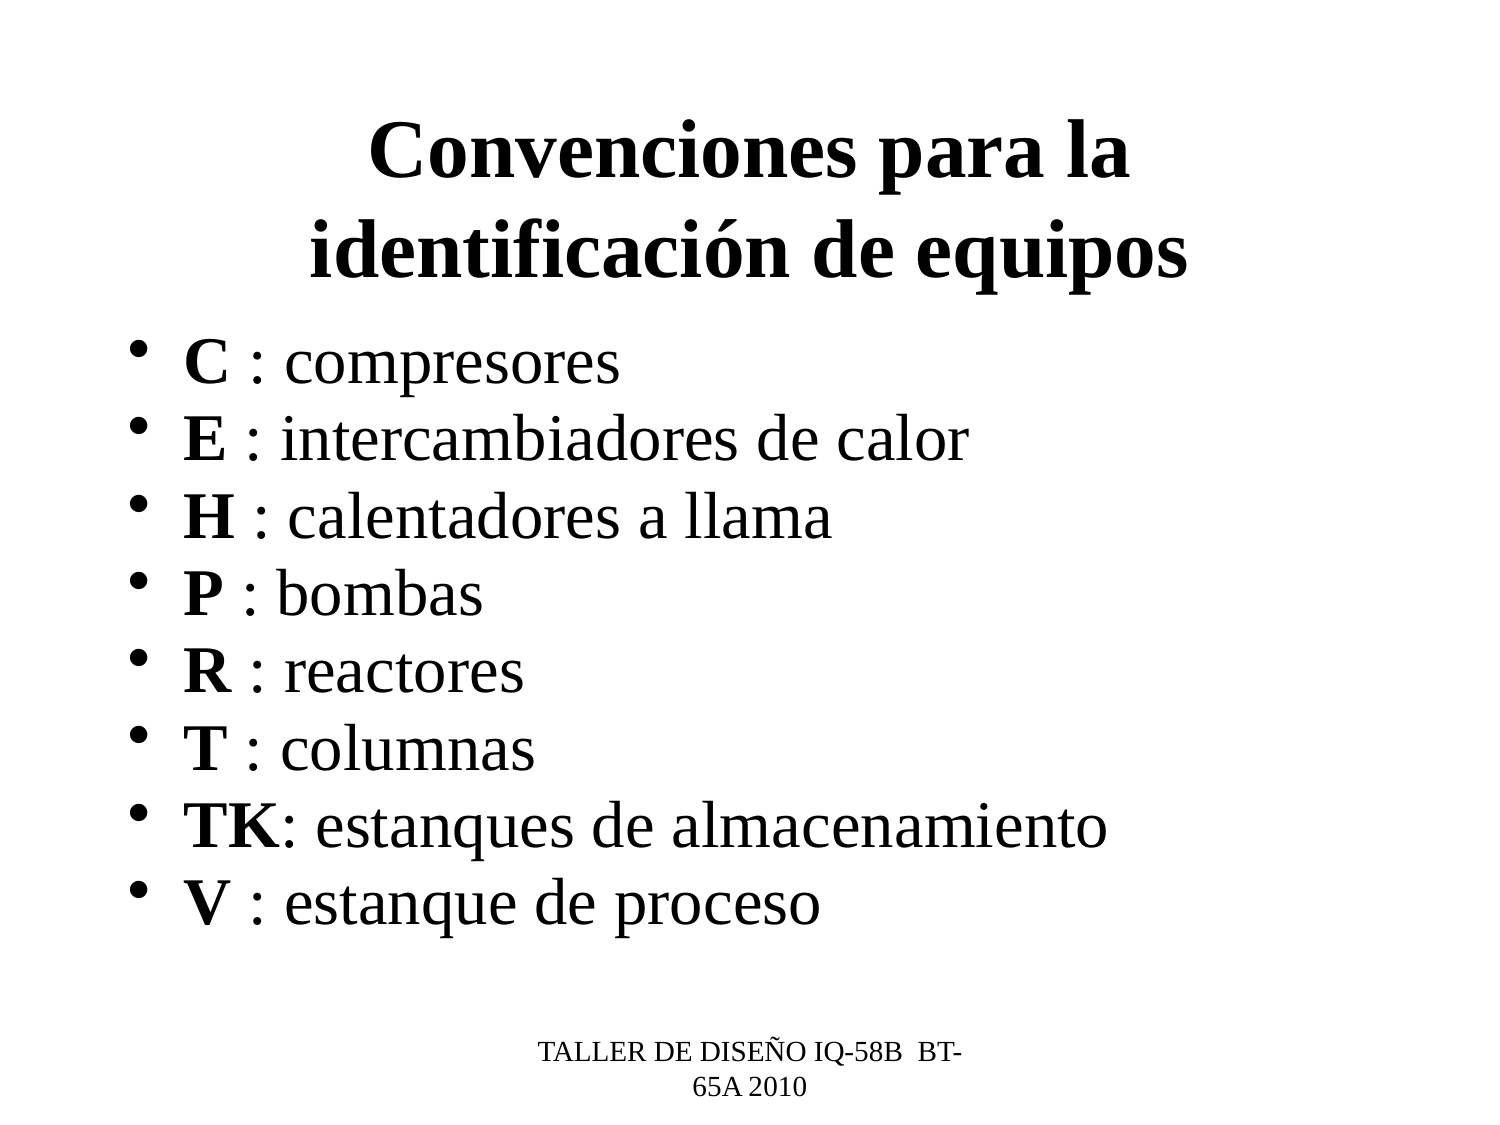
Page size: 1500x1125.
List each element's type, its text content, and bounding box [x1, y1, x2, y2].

footer TALLER DE DISEÑO IQ-58B BT-65A 2010 [512, 1024, 988, 1101]
title Convenciones para la identificación de equipos [112, 99, 1388, 288]
list C : compresores E : intercambiadores de calor H : calentadores a llama P : bombas R : reactores T : columnas TK: estanques de almacenamiento V : estanque de proceso [112, 324, 1388, 1001]
